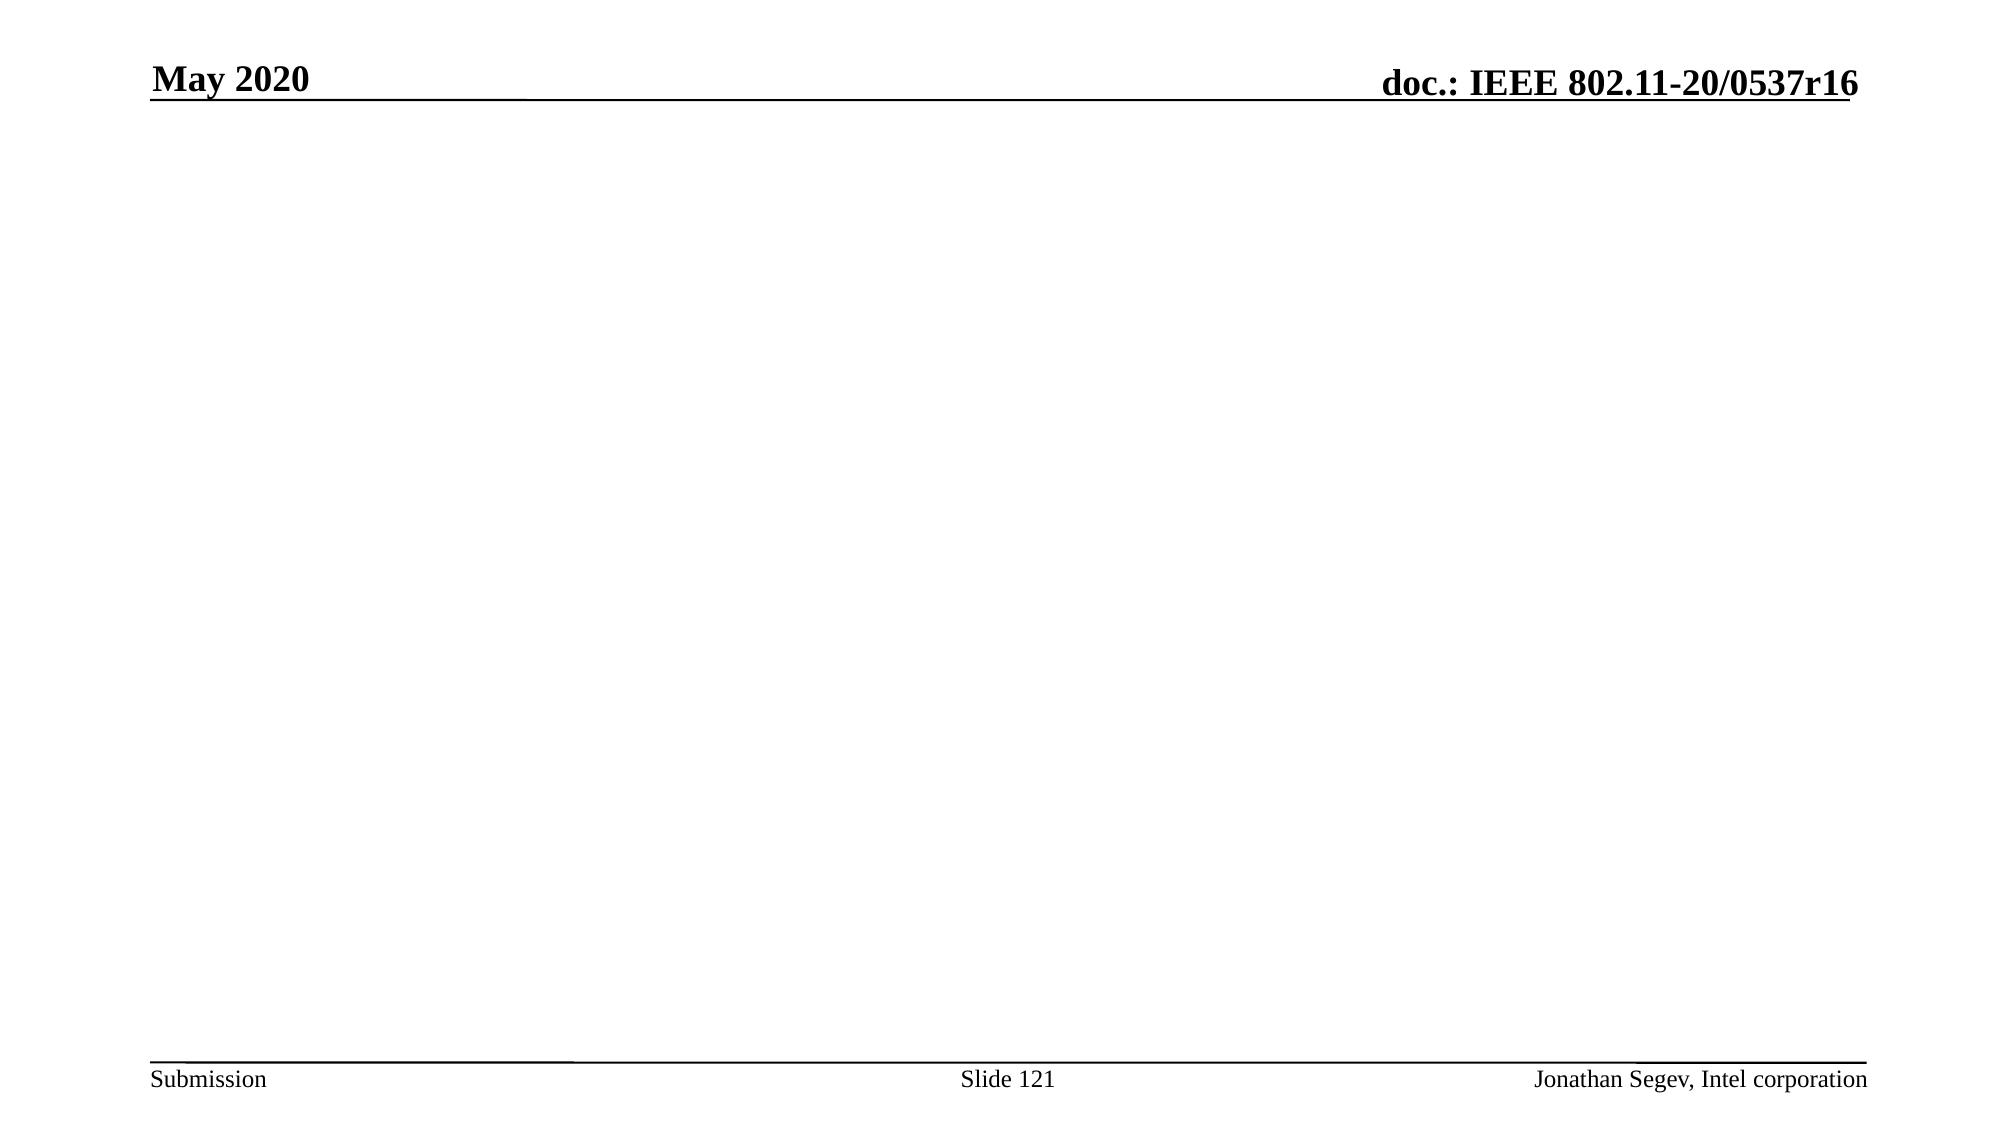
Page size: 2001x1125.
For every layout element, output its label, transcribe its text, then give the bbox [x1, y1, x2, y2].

footer Jonathan Segev, Intel corporation [1171, 1061, 1869, 1093]
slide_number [152, 54, 563, 100]
slide_number Slide 121 [950, 1061, 1067, 1123]
